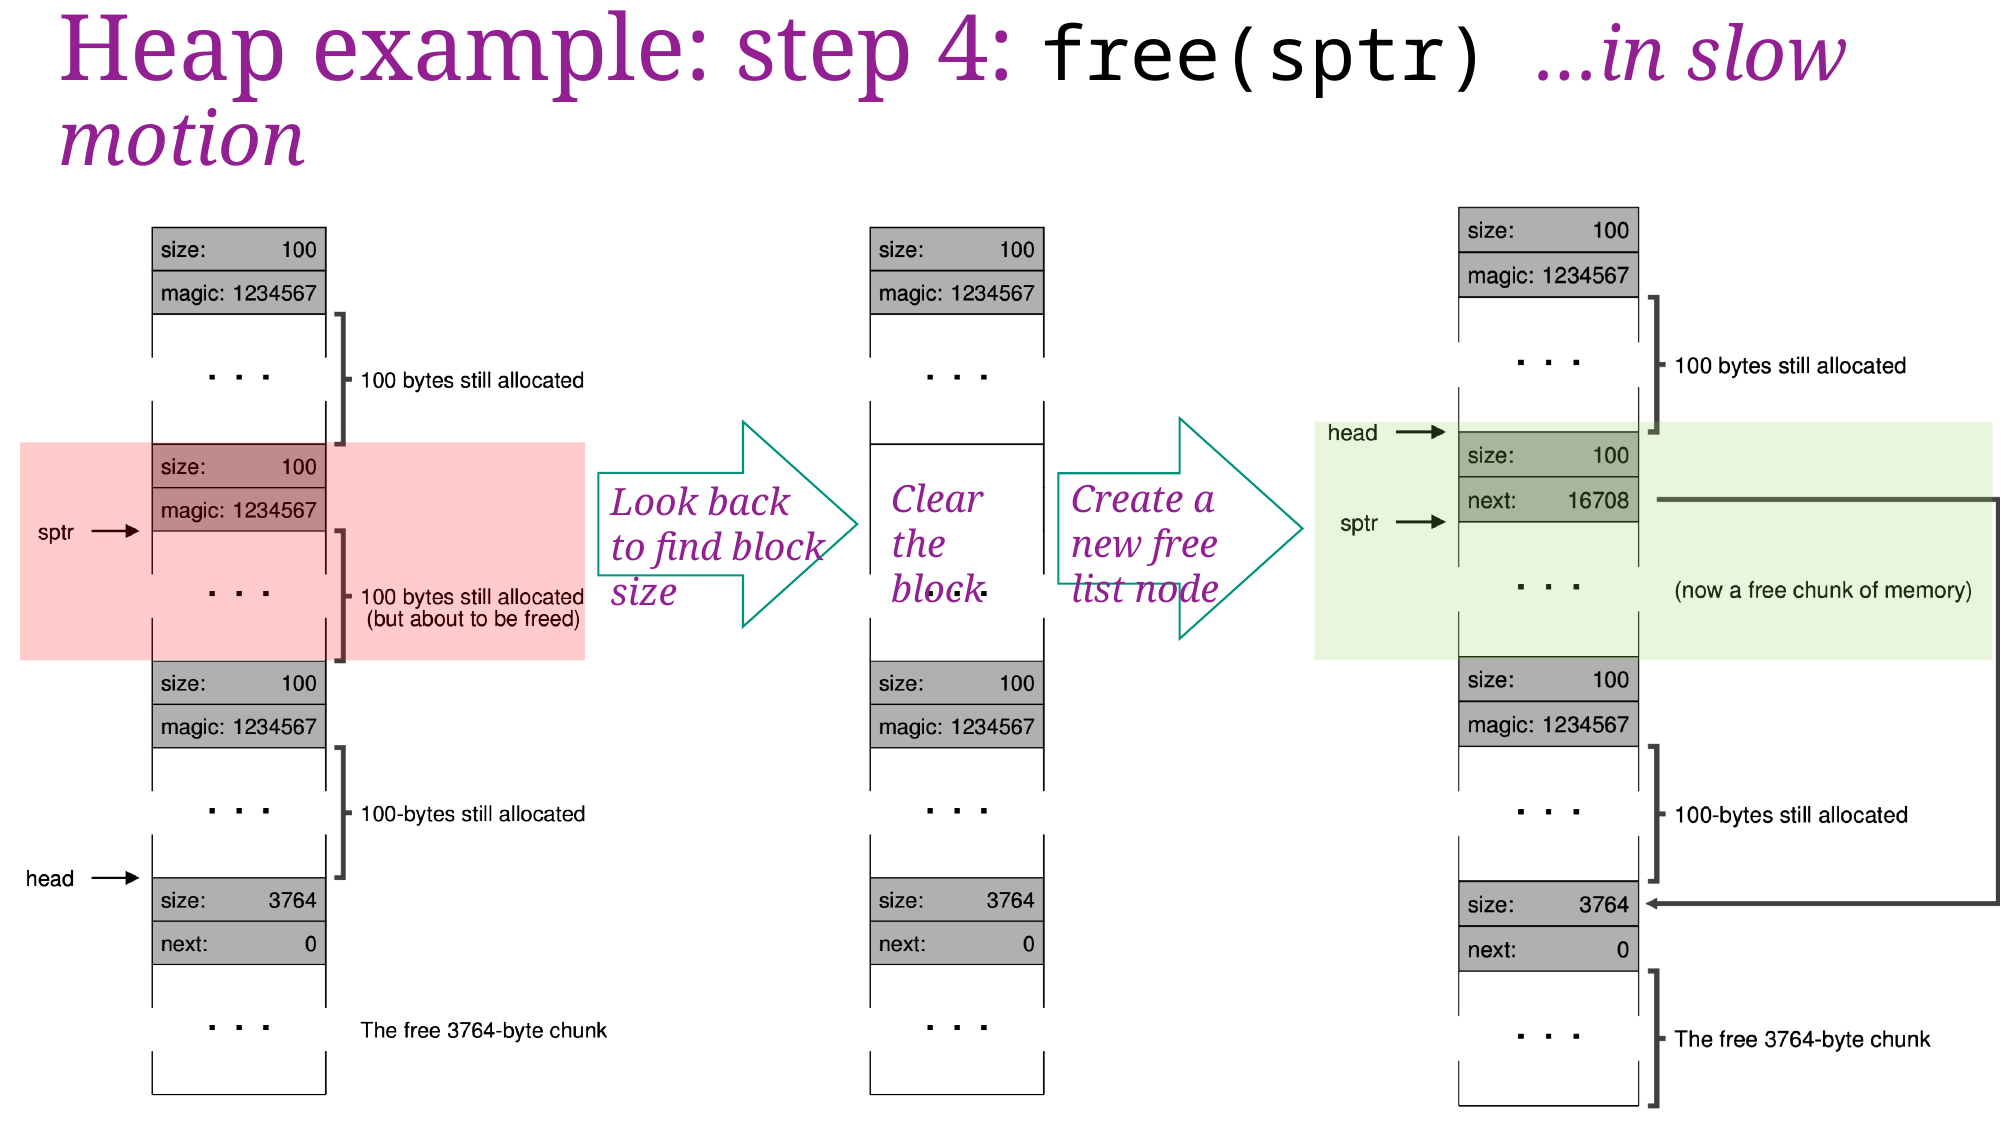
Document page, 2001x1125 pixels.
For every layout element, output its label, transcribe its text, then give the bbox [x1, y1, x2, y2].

text_box Look back to find block size [632, 470, 737, 621]
title Heap example: step 4: free(sptr) …in slow motion [43, 25, 1953, 158]
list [20, 208, 632, 1101]
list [1313, 190, 2000, 1114]
picture [737, 208, 1313, 1101]
